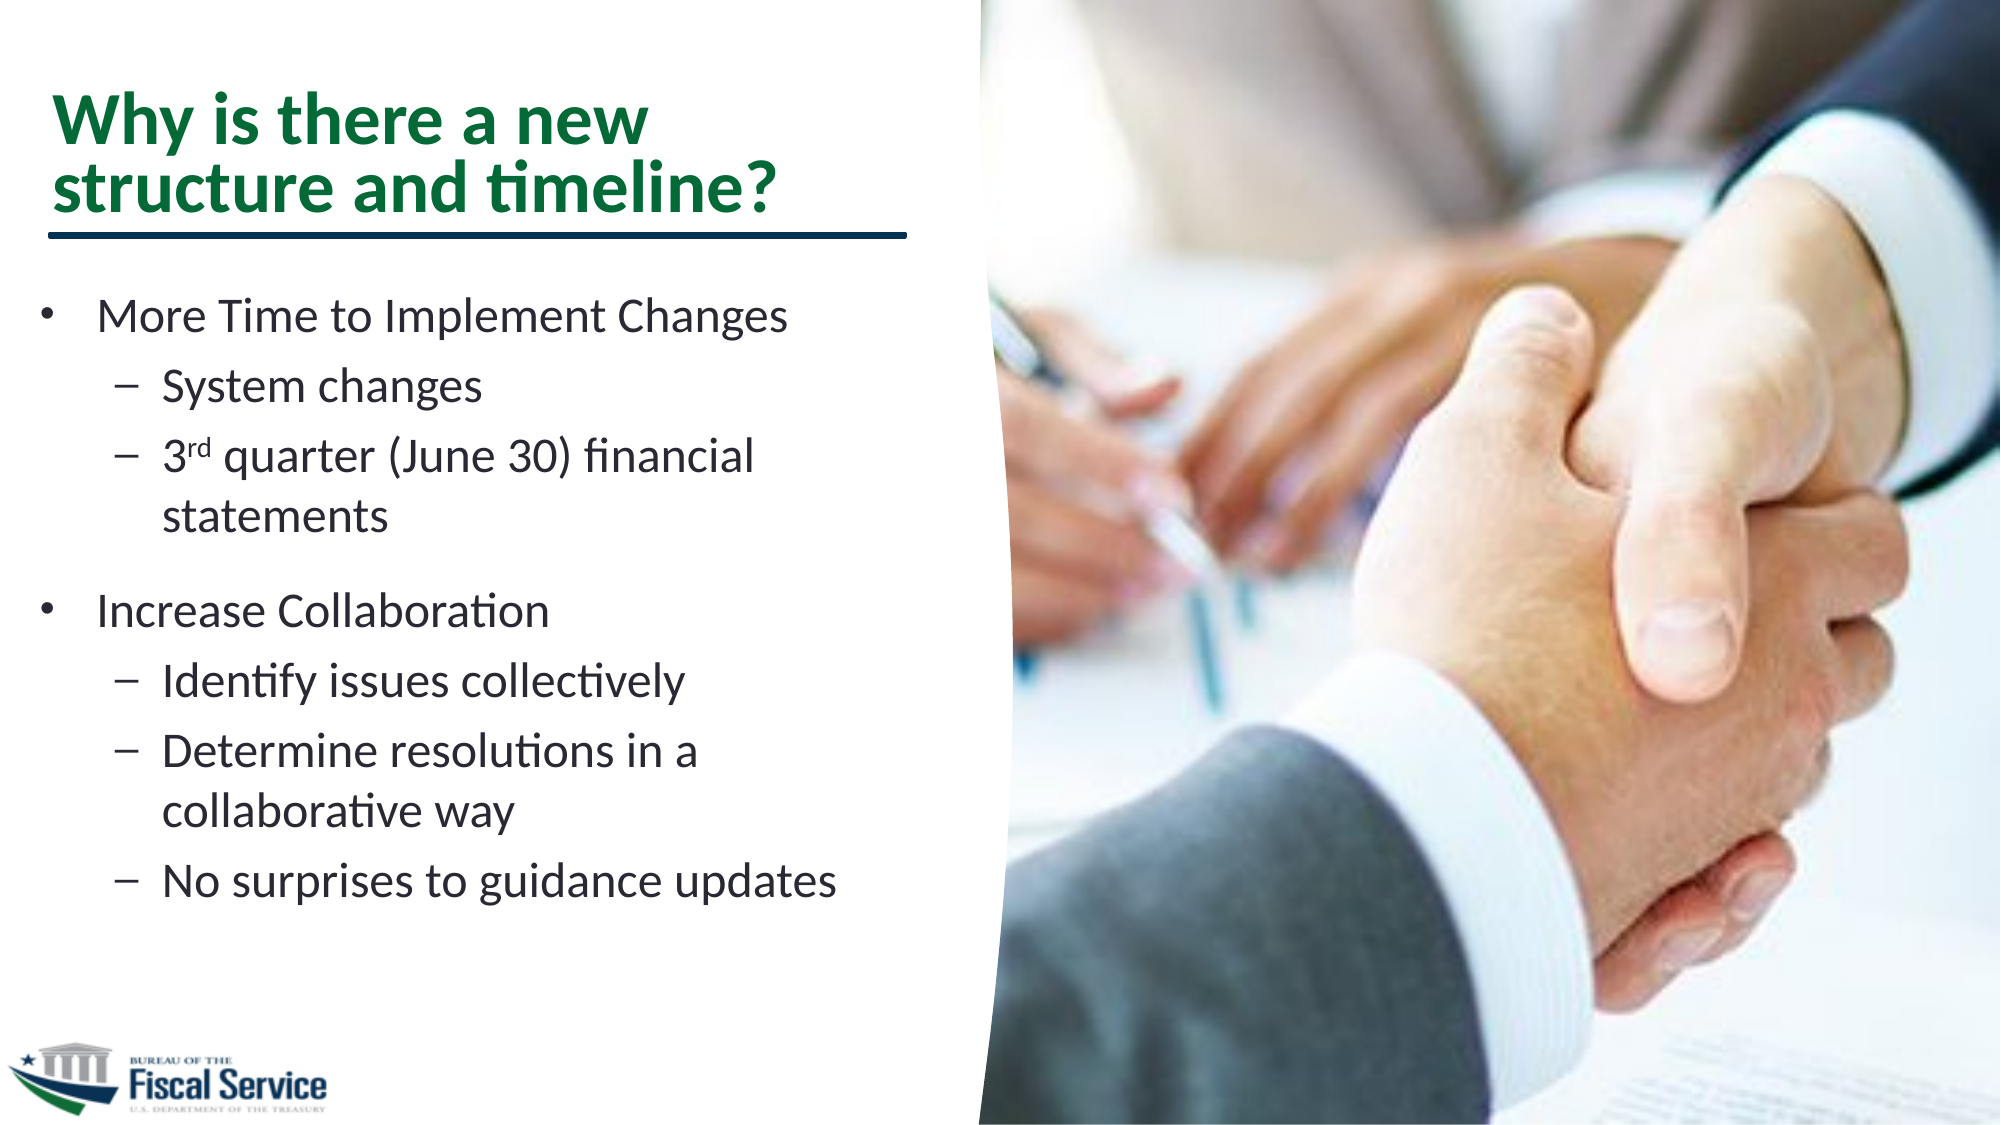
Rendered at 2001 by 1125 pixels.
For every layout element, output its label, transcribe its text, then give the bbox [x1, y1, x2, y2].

text_box More Time to Implement Changes System changes 3rd quarter (June 30) financial statements Increase Collaboration Identify issues collectively Determine resolutions in a collaborative way No surprises to guidance updates [24, 274, 973, 800]
picture [978, 0, 2000, 1125]
list [78, 800, 953, 1018]
text_box [48, 232, 907, 239]
picture [0, 1038, 340, 1125]
text_box Why is there a new structure and timeline? [37, 50, 911, 234]
